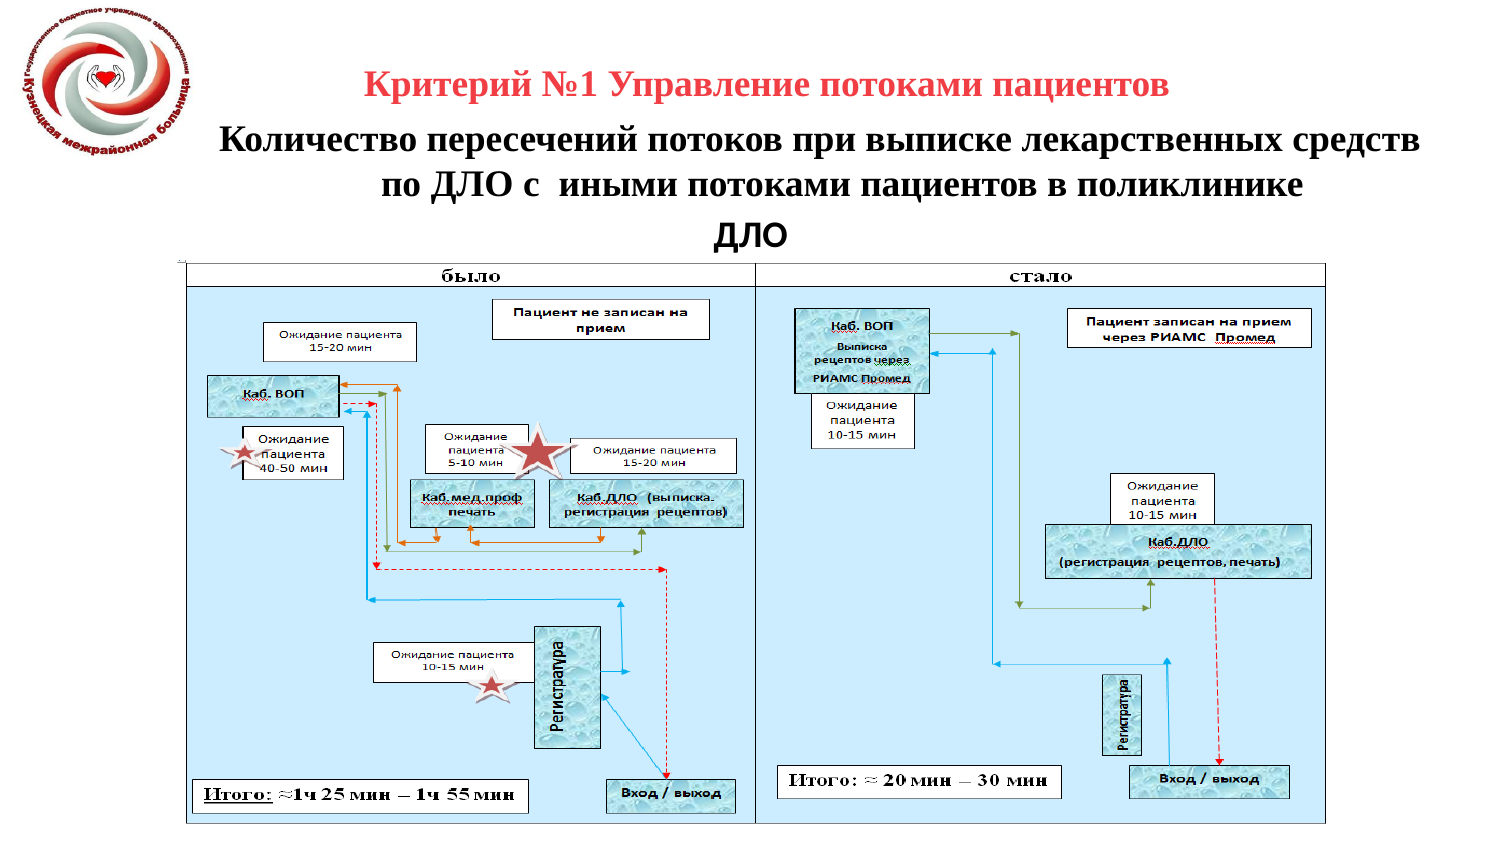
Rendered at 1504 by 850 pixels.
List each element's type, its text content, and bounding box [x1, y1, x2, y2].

text_box Критерий №1 Управление потоками пациентов 1. Количество пересечений потоков при выписке лекарственных средств по ДЛО с иными потоками пациентов в поликлинике [67, 62, 1467, 226]
text_box ДЛО [698, 202, 805, 259]
picture [13, 0, 201, 162]
picture [177, 260, 1326, 824]
